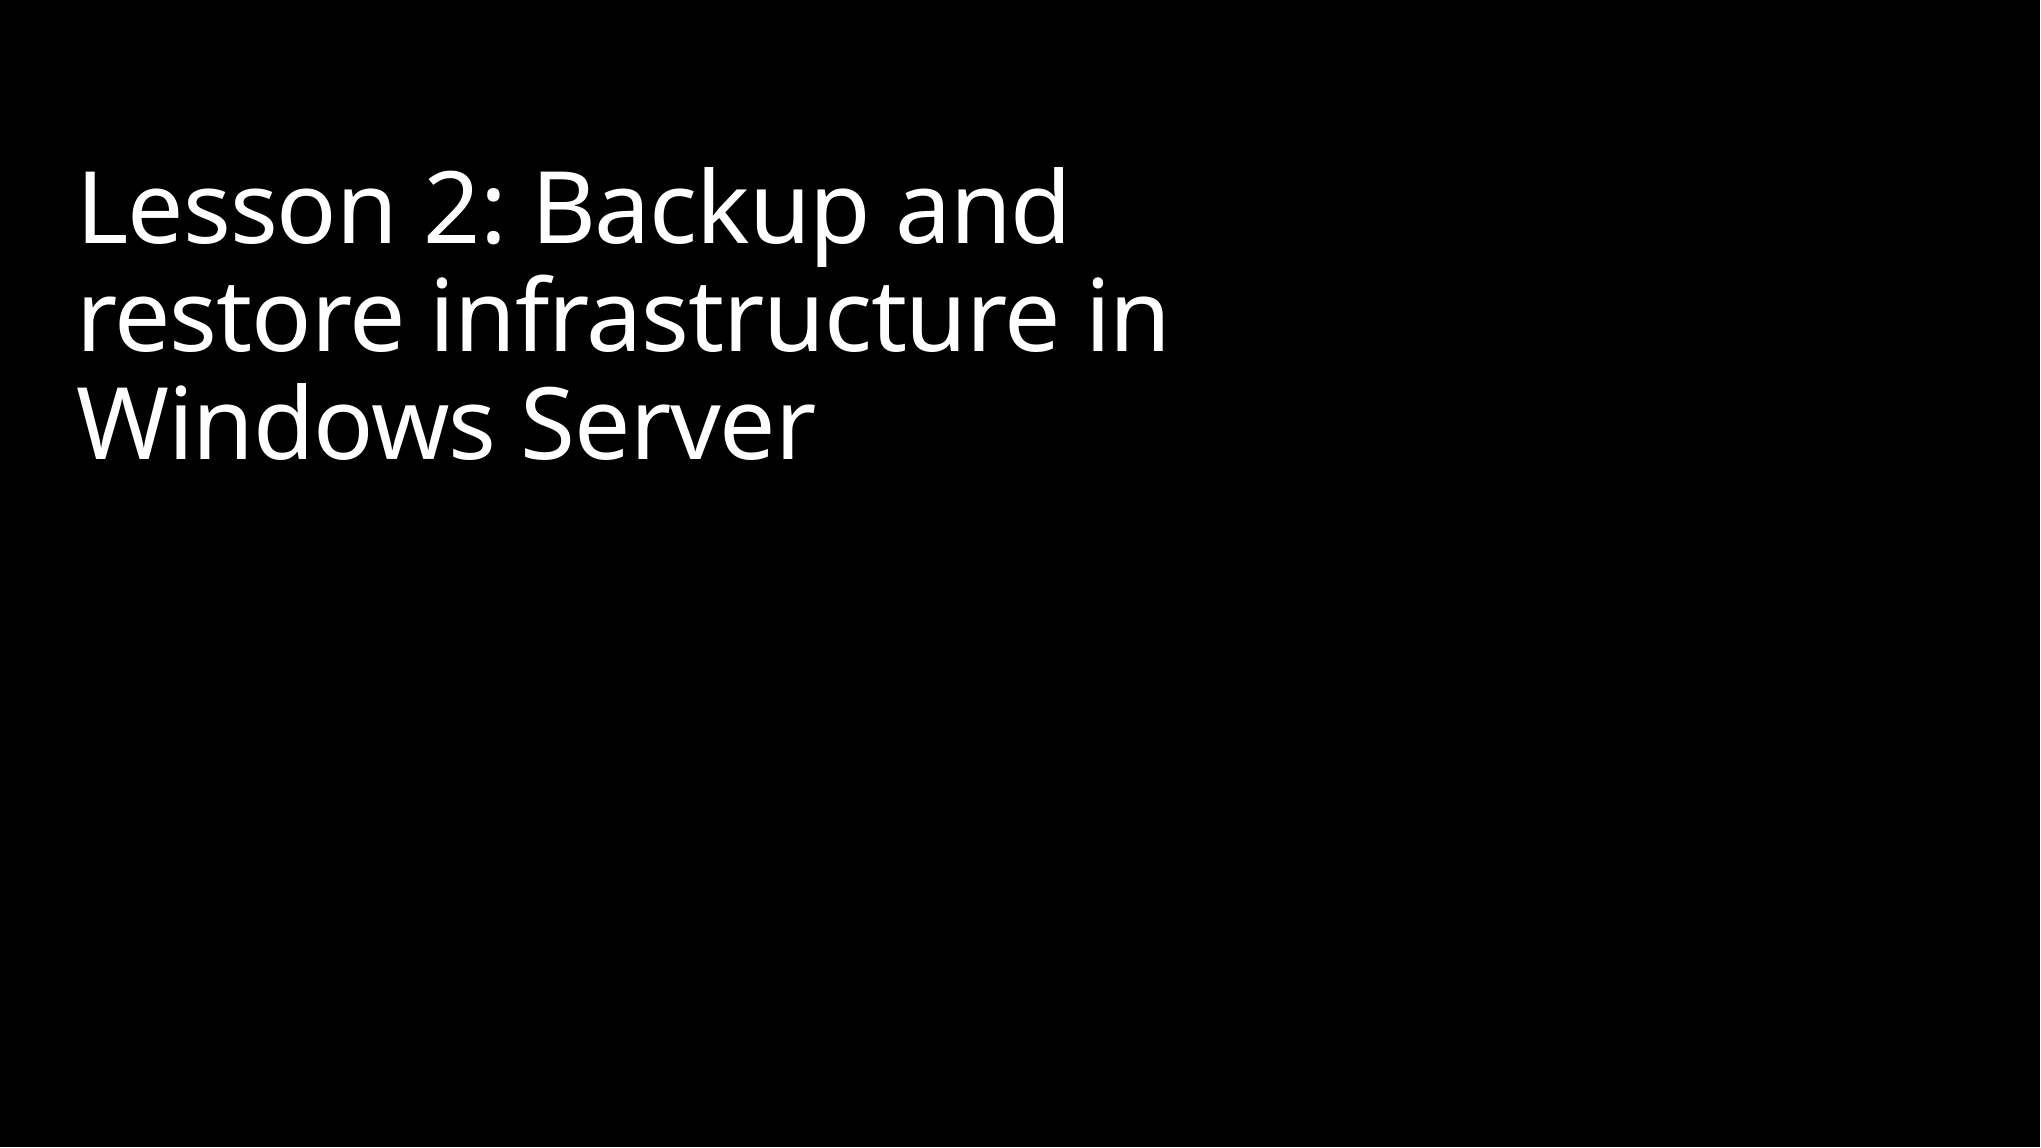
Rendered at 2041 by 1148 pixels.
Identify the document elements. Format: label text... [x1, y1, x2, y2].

title Lesson 2: Backup and restore infrastructure in Windows Server [76, 157, 1324, 753]
